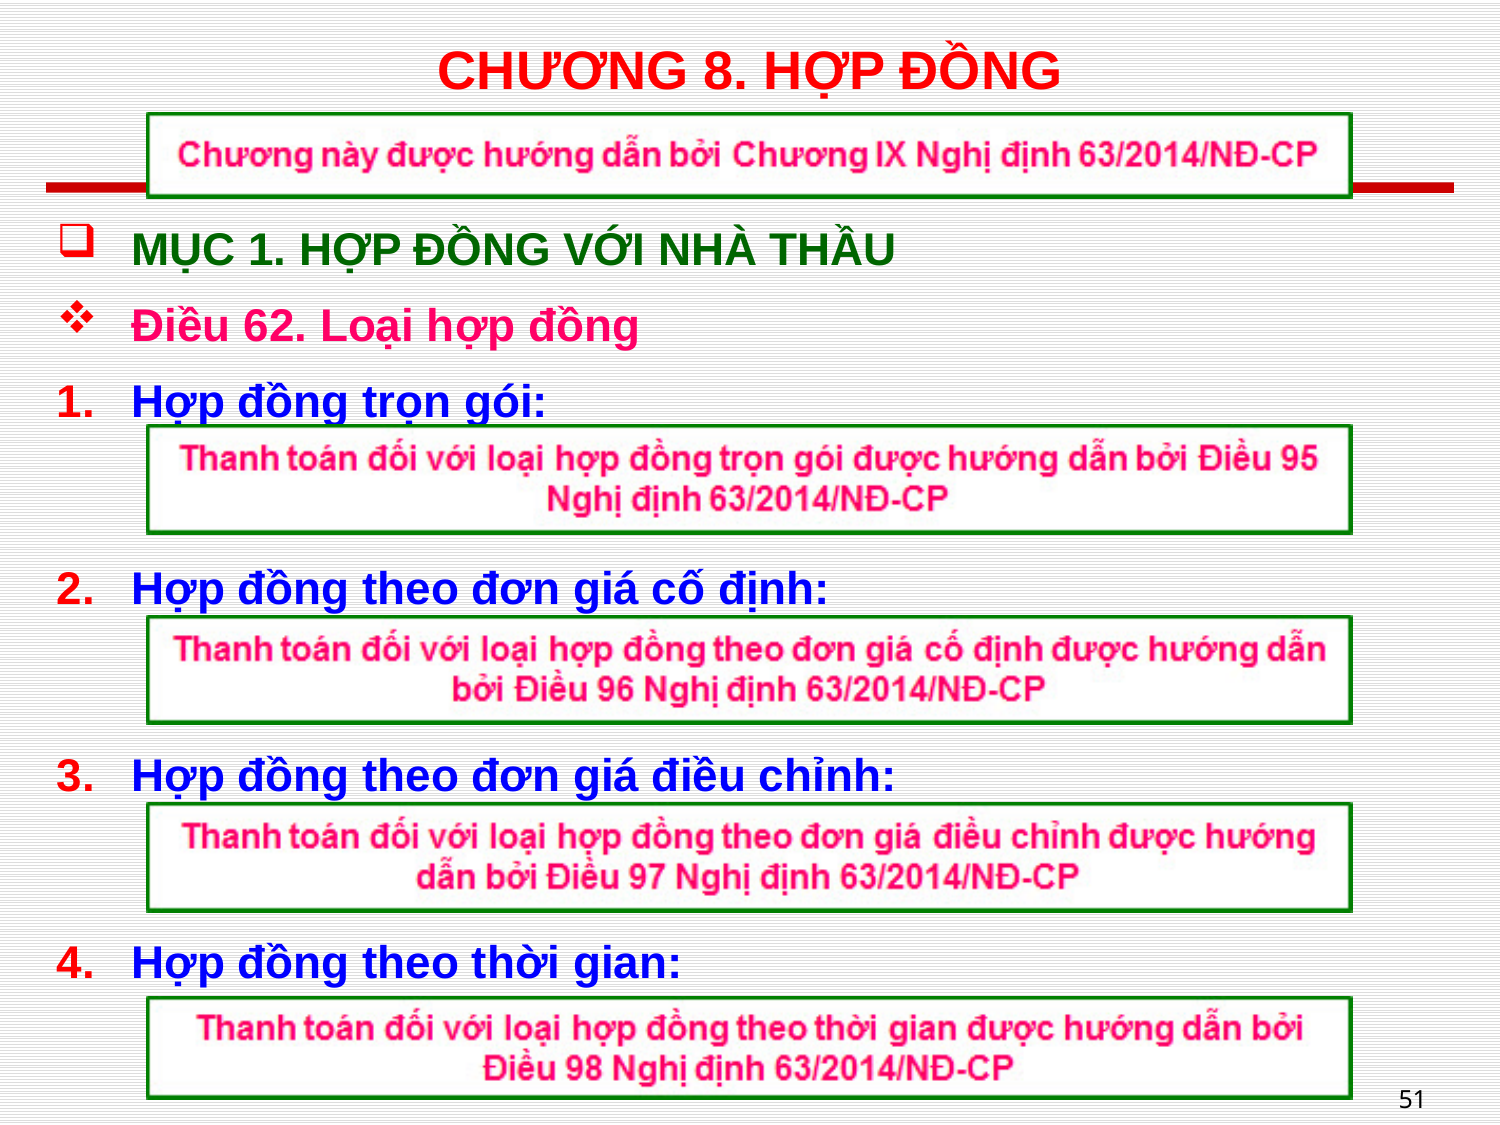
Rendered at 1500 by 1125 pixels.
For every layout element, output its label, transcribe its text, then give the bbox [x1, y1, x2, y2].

picture [146, 996, 1354, 1101]
text_box MỤC 1. HỢP ĐỒNG VỚI NHÀ THẦU Điều 62. Loại hợp đồng Hợp đồng trọn gói: Hợp đồng theo đơn giá cố định: Hợp đồng theo đơn giá điều chỉnh: Hợp đồng theo thời gian: [23, 199, 1477, 1088]
picture [146, 112, 1354, 200]
picture [146, 424, 1354, 535]
picture [146, 802, 1354, 913]
picture [146, 615, 1354, 726]
title CHƯƠNG 8. HỢP ĐỒNG [38, 24, 1463, 175]
